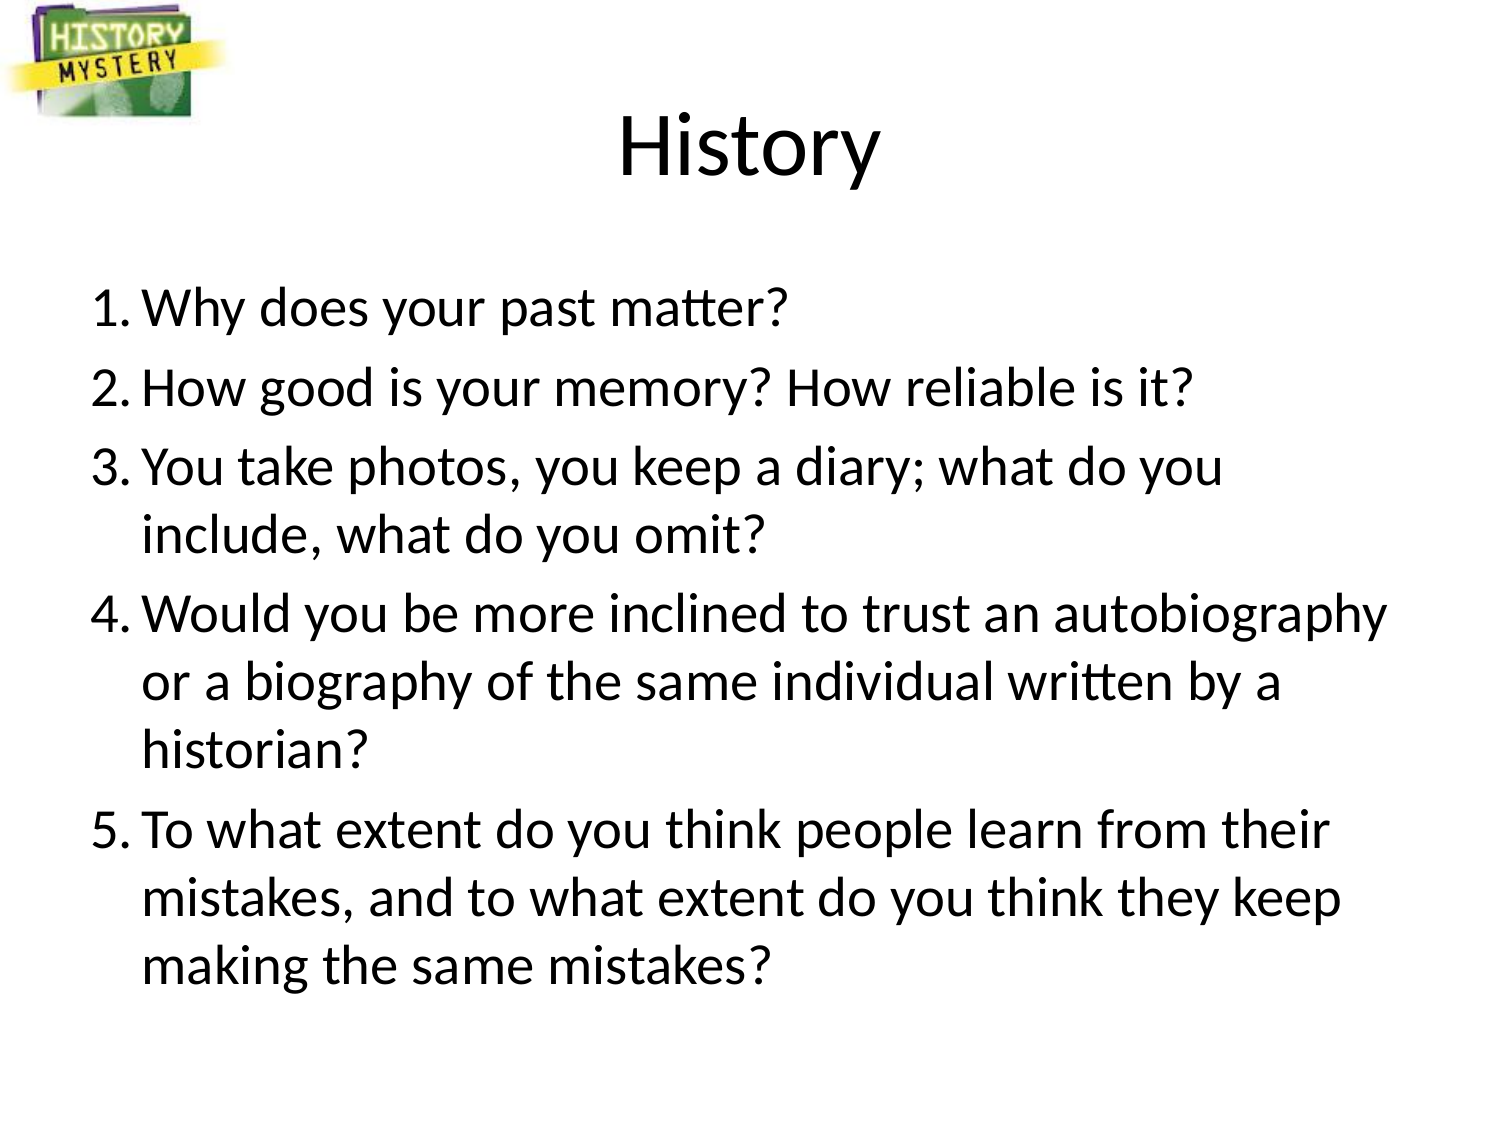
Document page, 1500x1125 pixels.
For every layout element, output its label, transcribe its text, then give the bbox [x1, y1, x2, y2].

title History [75, 45, 1425, 233]
picture [0, 0, 235, 138]
list Why does your past matter? How good is your memory? How reliable is it? You take photos, you keep a diary; what do you include, what do you omit? Would you be more inclined to trust an autobiography or a biography of the same individual written by a historian? To what extent do you think people learn from their mistakes, and to what extent do you think they keep making the same mistakes? [75, 262, 1425, 1005]
